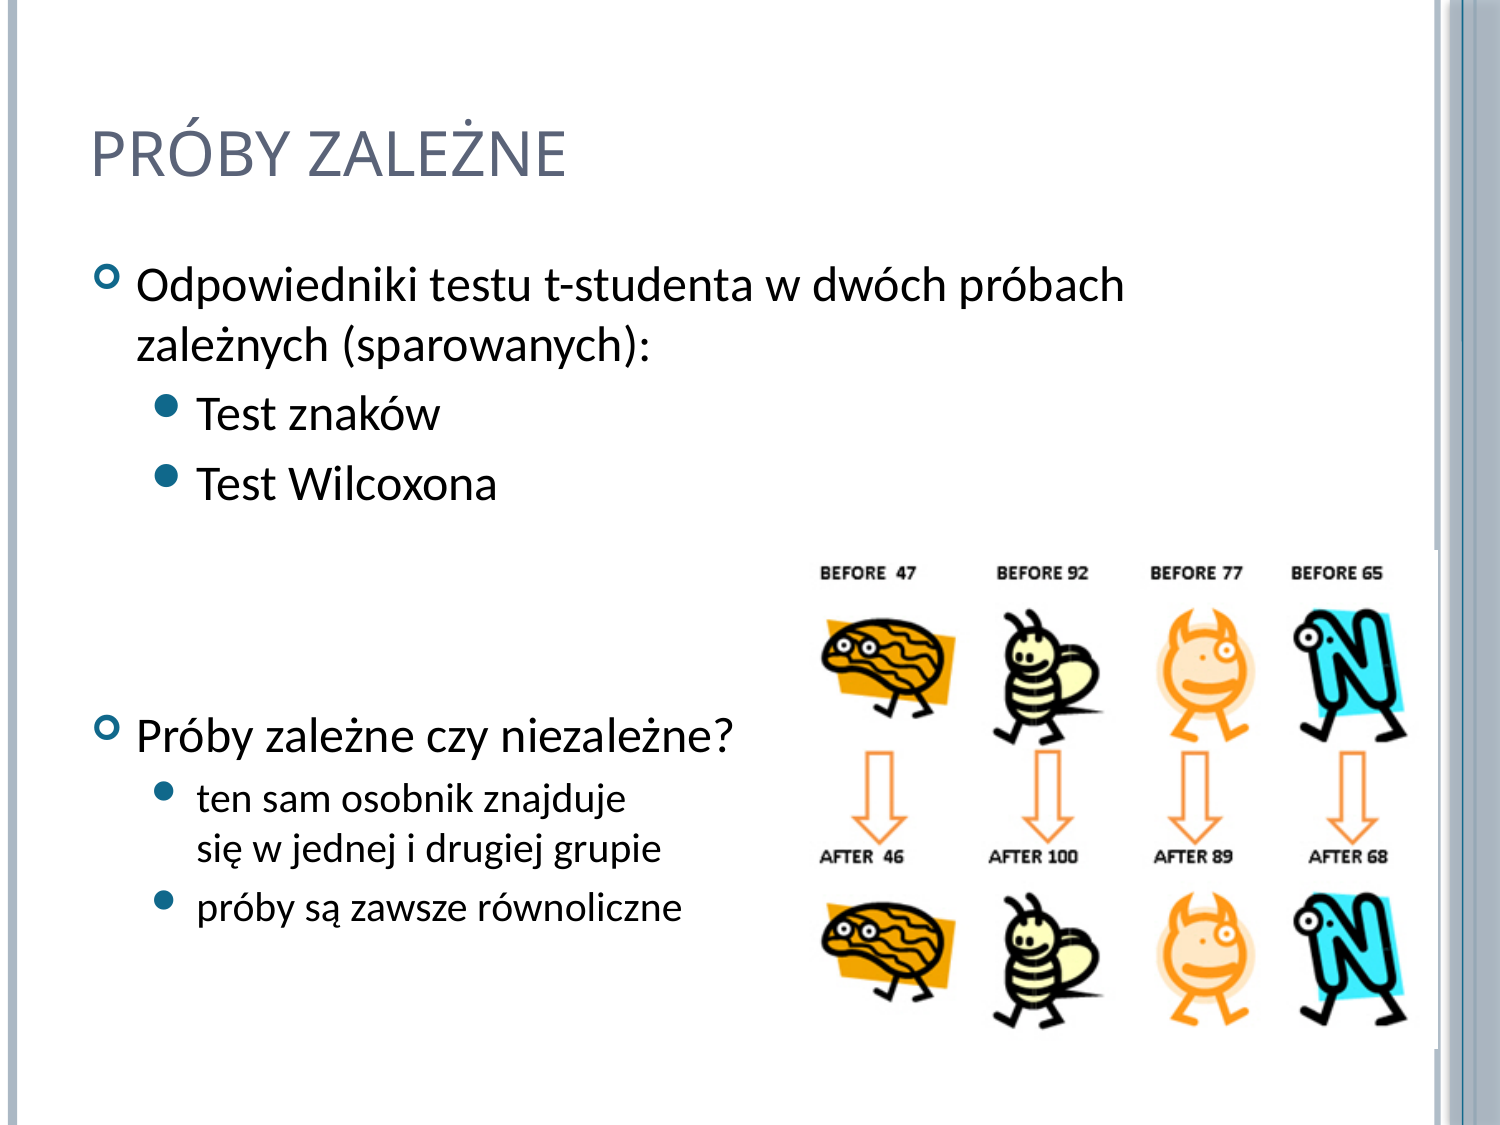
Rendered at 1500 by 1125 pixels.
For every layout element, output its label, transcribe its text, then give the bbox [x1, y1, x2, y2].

title Próby zależne [75, 45, 1300, 197]
list Odpowiedniki testu t-studenta w dwóch próbach zależnych (sparowanych): Test znaków Test Wilcoxona Próby zależne czy niezależne? ten sam osobnik znajduje się w jednej i drugiej grupie próby są zawsze równoliczne [76, 243, 1302, 1035]
picture [796, 550, 1438, 1050]
